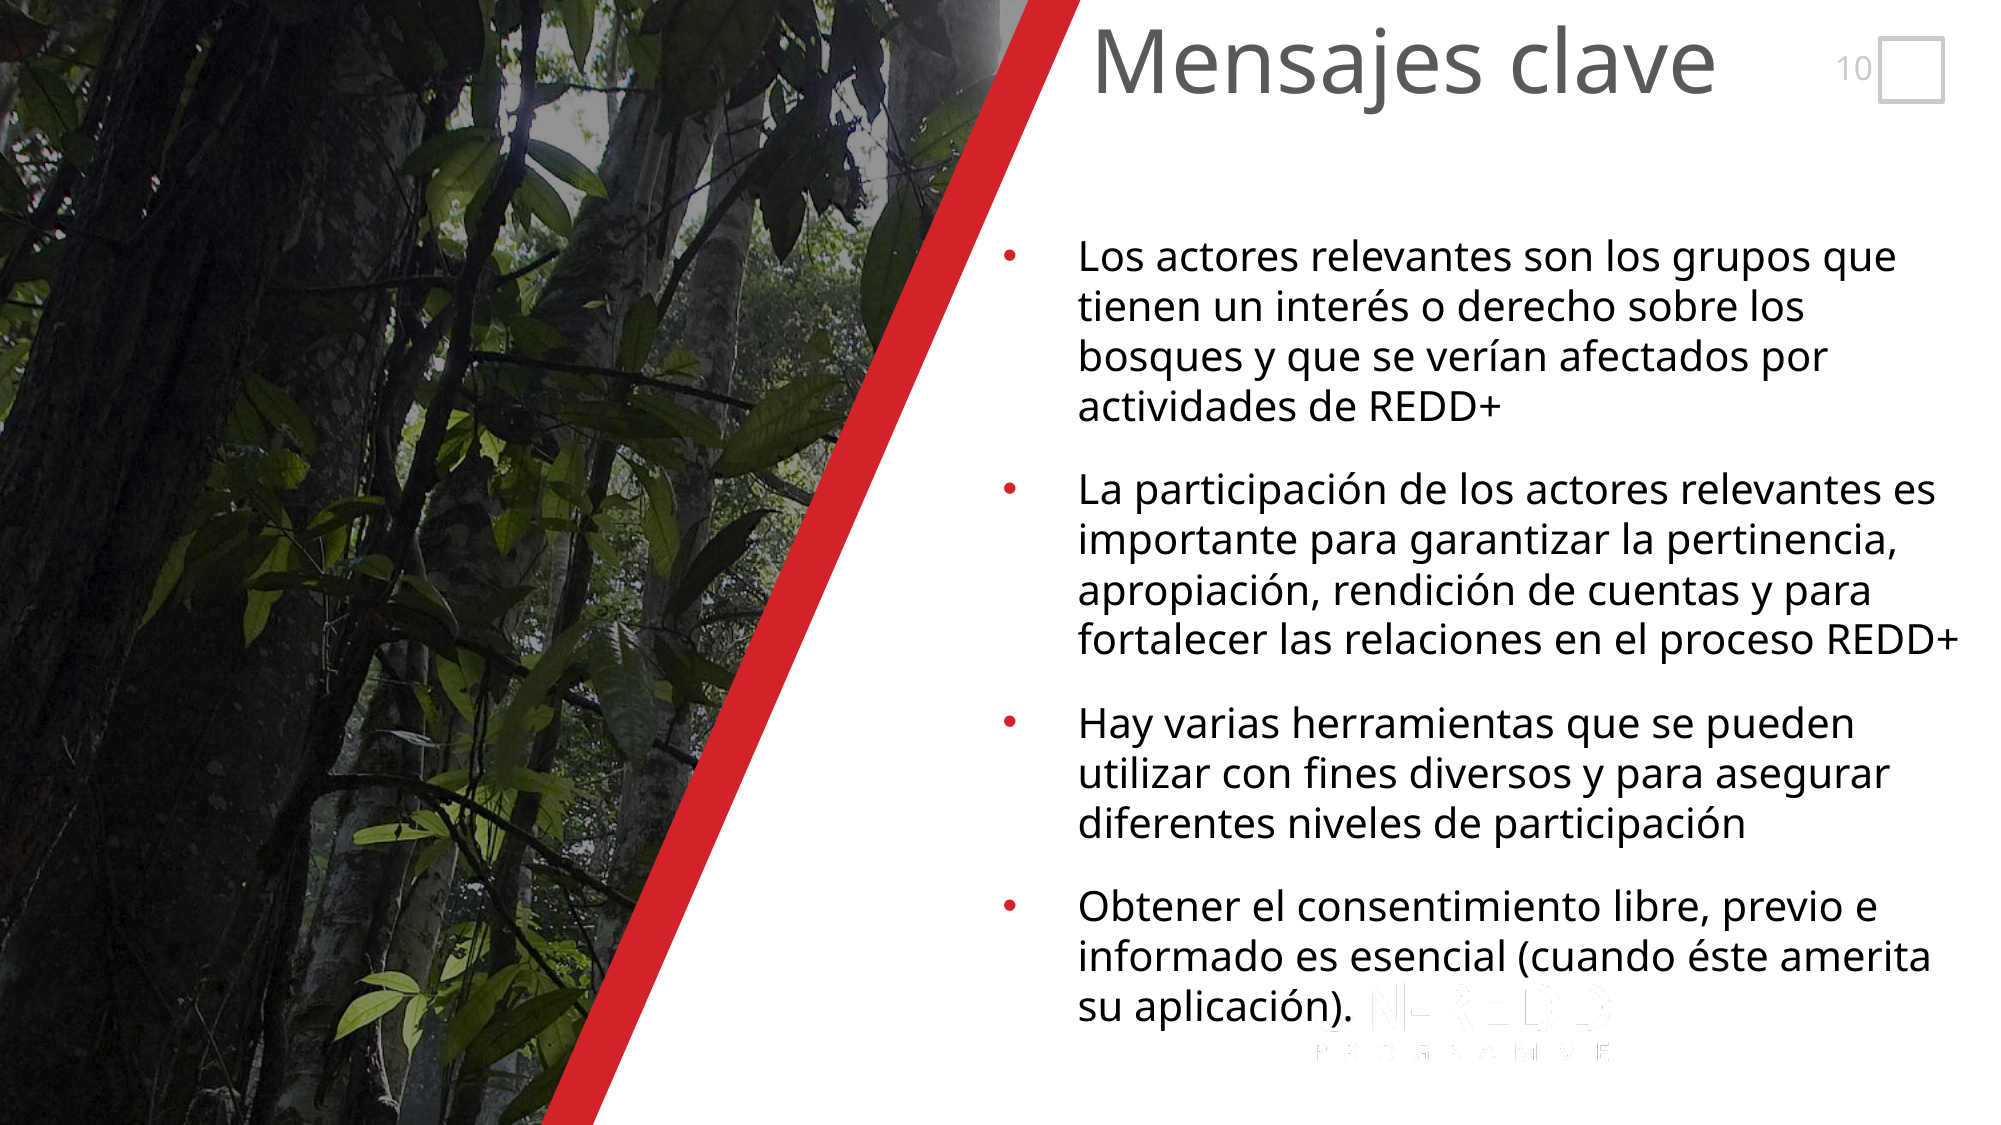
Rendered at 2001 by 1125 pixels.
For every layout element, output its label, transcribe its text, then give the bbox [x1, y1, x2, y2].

picture [0, 0, 1028, 1125]
list Los actores relevantes son los grupos que tienen un interés o derecho sobre los bosques y que se verían afectados por actividades de REDD+ La participación de los actores relevantes es importante para garantizar la pertinencia, apropiación, rendición de cuentas y para fortalecer las relaciones en el proceso REDD+ Hay varias herramientas que se pueden utilizar con fines diversos y para asegurar diferentes niveles de participación Obtener el consentimiento libre, previo e informado es esencial (cuando éste amerita su aplicación). [987, 222, 1993, 1026]
picture [1314, 1026, 1610, 1061]
